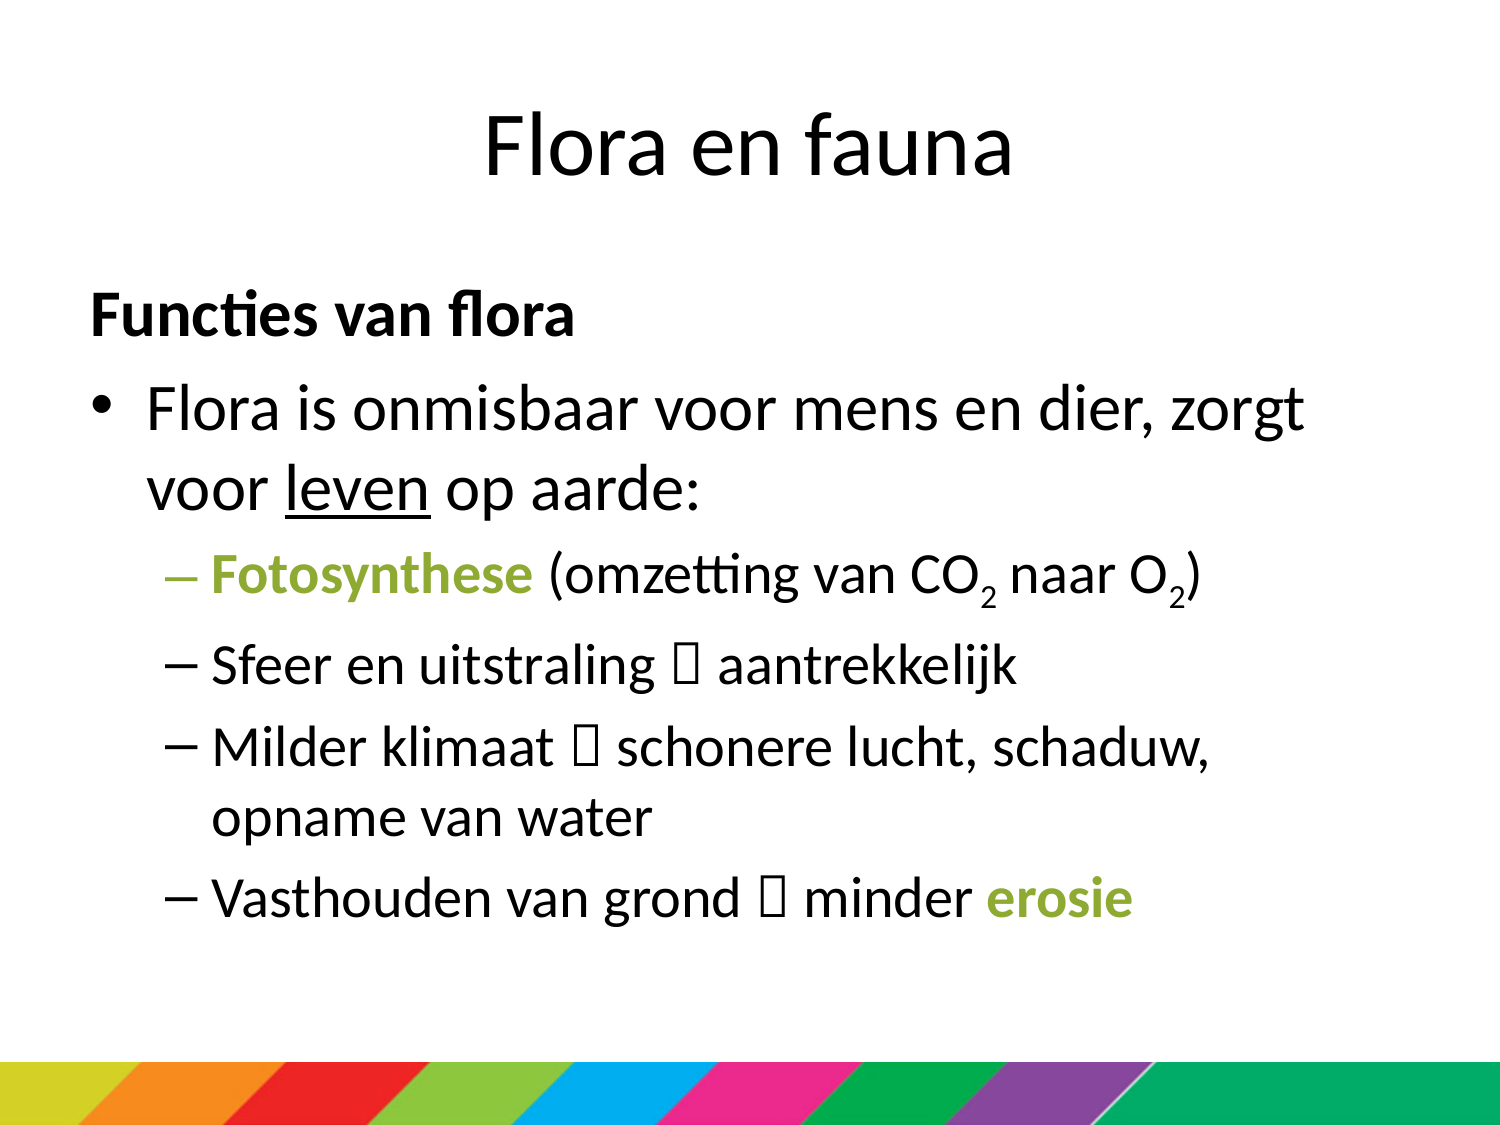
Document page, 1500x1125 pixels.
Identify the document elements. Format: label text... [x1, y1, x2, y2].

title Flora en fauna [75, 45, 1425, 233]
list Functies van flora Flora is onmisbaar voor mens en dier, zorgt voor leven op aarde: Fotosynthese (omzetting van CO2 naar O2) Sfeer en uitstraling  aantrekkelijk Milder klimaat  schonere lucht, schaduw, opname van water Vasthouden van grond  minder erosie [75, 262, 1425, 1005]
picture [656, 1062, 1500, 1125]
picture [0, 1062, 574, 1125]
